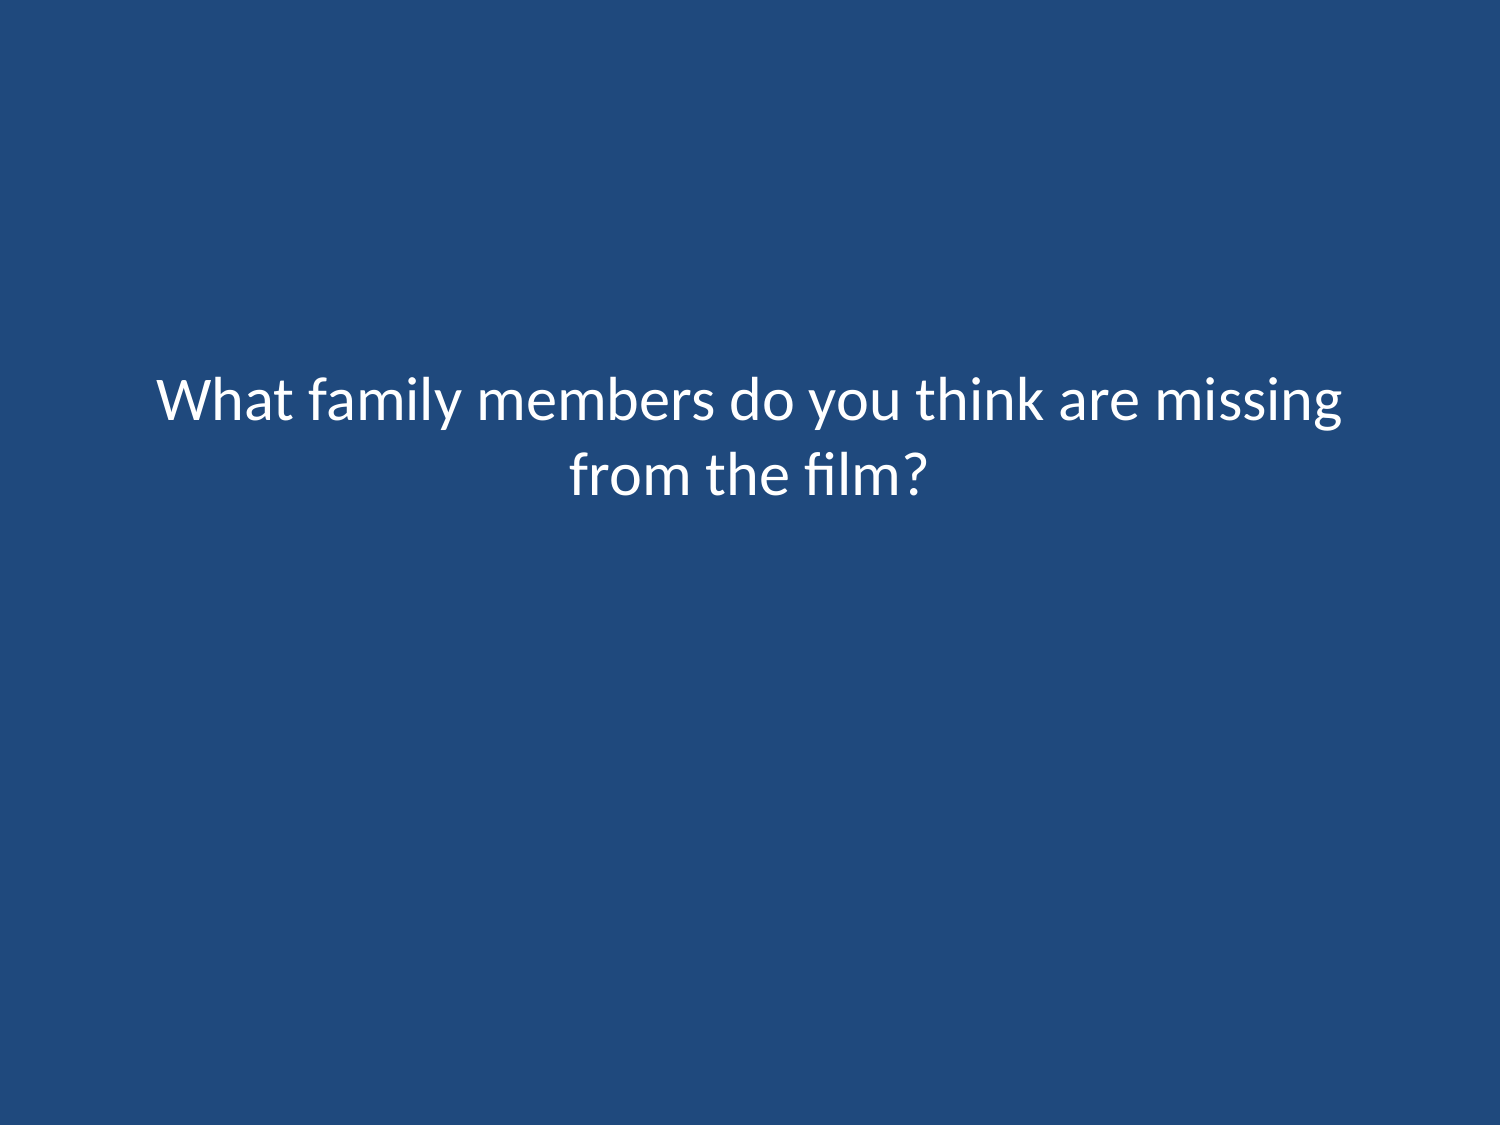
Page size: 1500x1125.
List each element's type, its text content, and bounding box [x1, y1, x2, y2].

title What family members do you think are missing from the film? [112, 349, 1388, 591]
